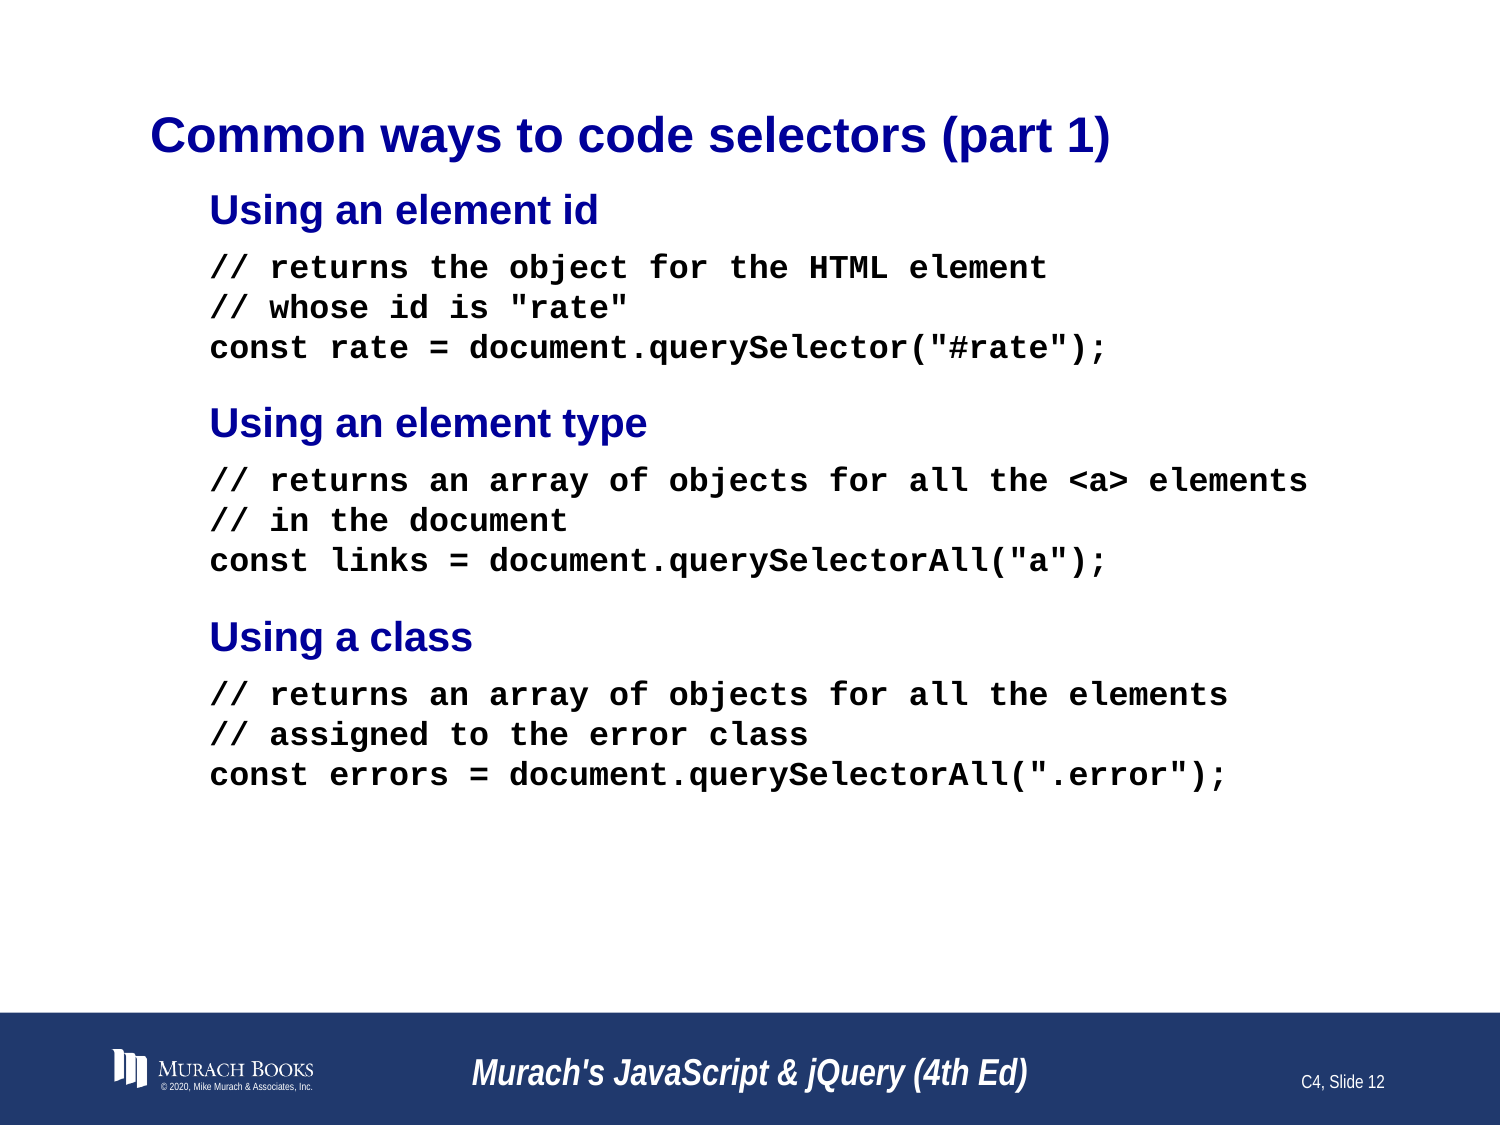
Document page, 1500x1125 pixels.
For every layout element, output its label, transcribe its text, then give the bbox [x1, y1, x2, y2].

footer © 2020, Mike Murach & Associates, Inc. [12, 1025, 463, 1100]
list Using an element id // returns the object for the HTML element // whose id is "rate" const rate = document.querySelector("#rate"); Using an element type // returns an array of objects for all the <a> elements // in the document const links = document.querySelectorAll("a"); Using a class // returns an array of objects for all the elements // assigned to the error class const errors = document.querySelectorAll(".error"); [137, 174, 1350, 975]
slide_number C4, Slide 12 [1087, 1025, 1400, 1100]
slide_number Murach's JavaScript & jQuery (4th Ed) [463, 1025, 1050, 1100]
title Common ways to code selectors (part 1) [150, 102, 1350, 164]
